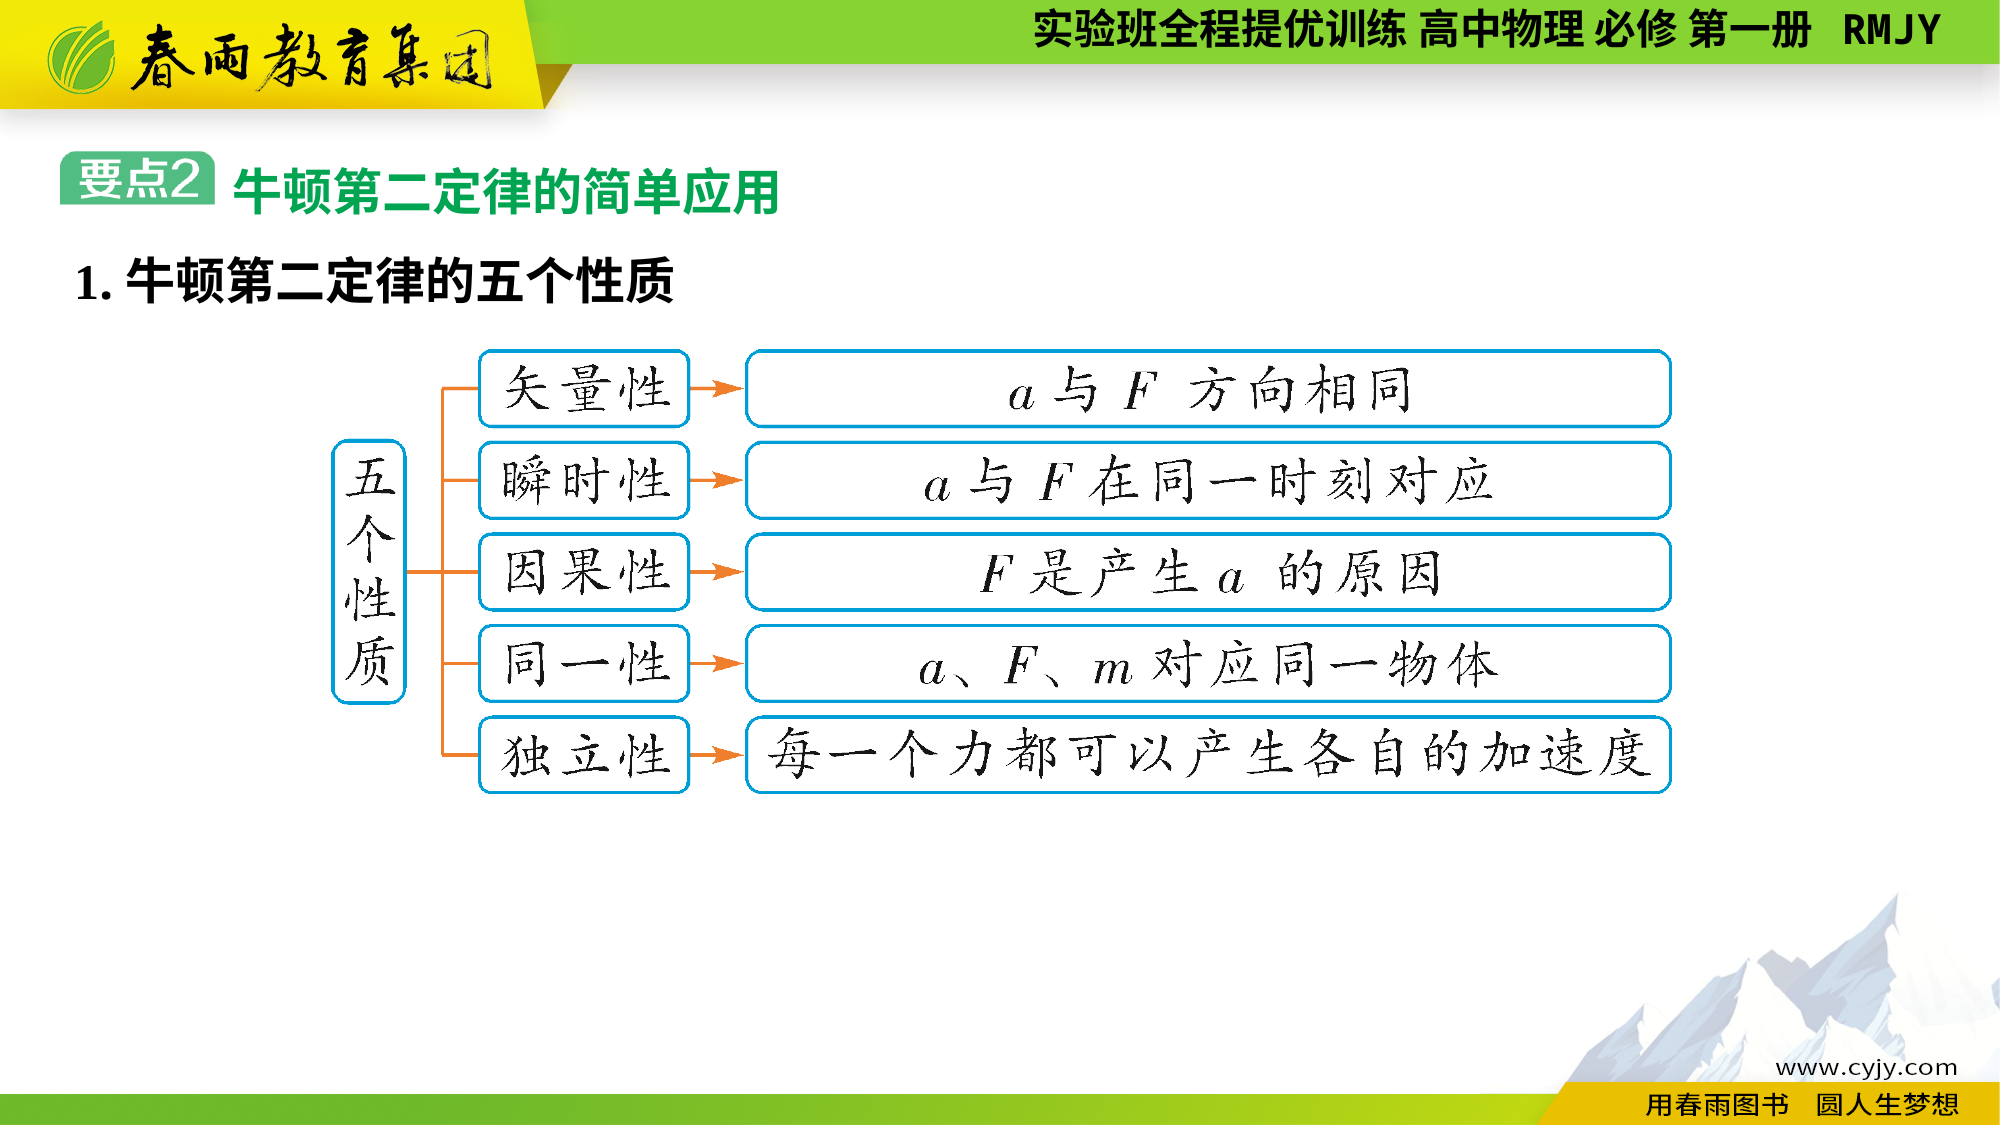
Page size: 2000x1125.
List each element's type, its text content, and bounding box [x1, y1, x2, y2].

list 牛顿第二定律的简单应用 1.牛顿第二定律的五个性质 [59, 122, 1944, 308]
picture [0, 0, 2000, 1125]
